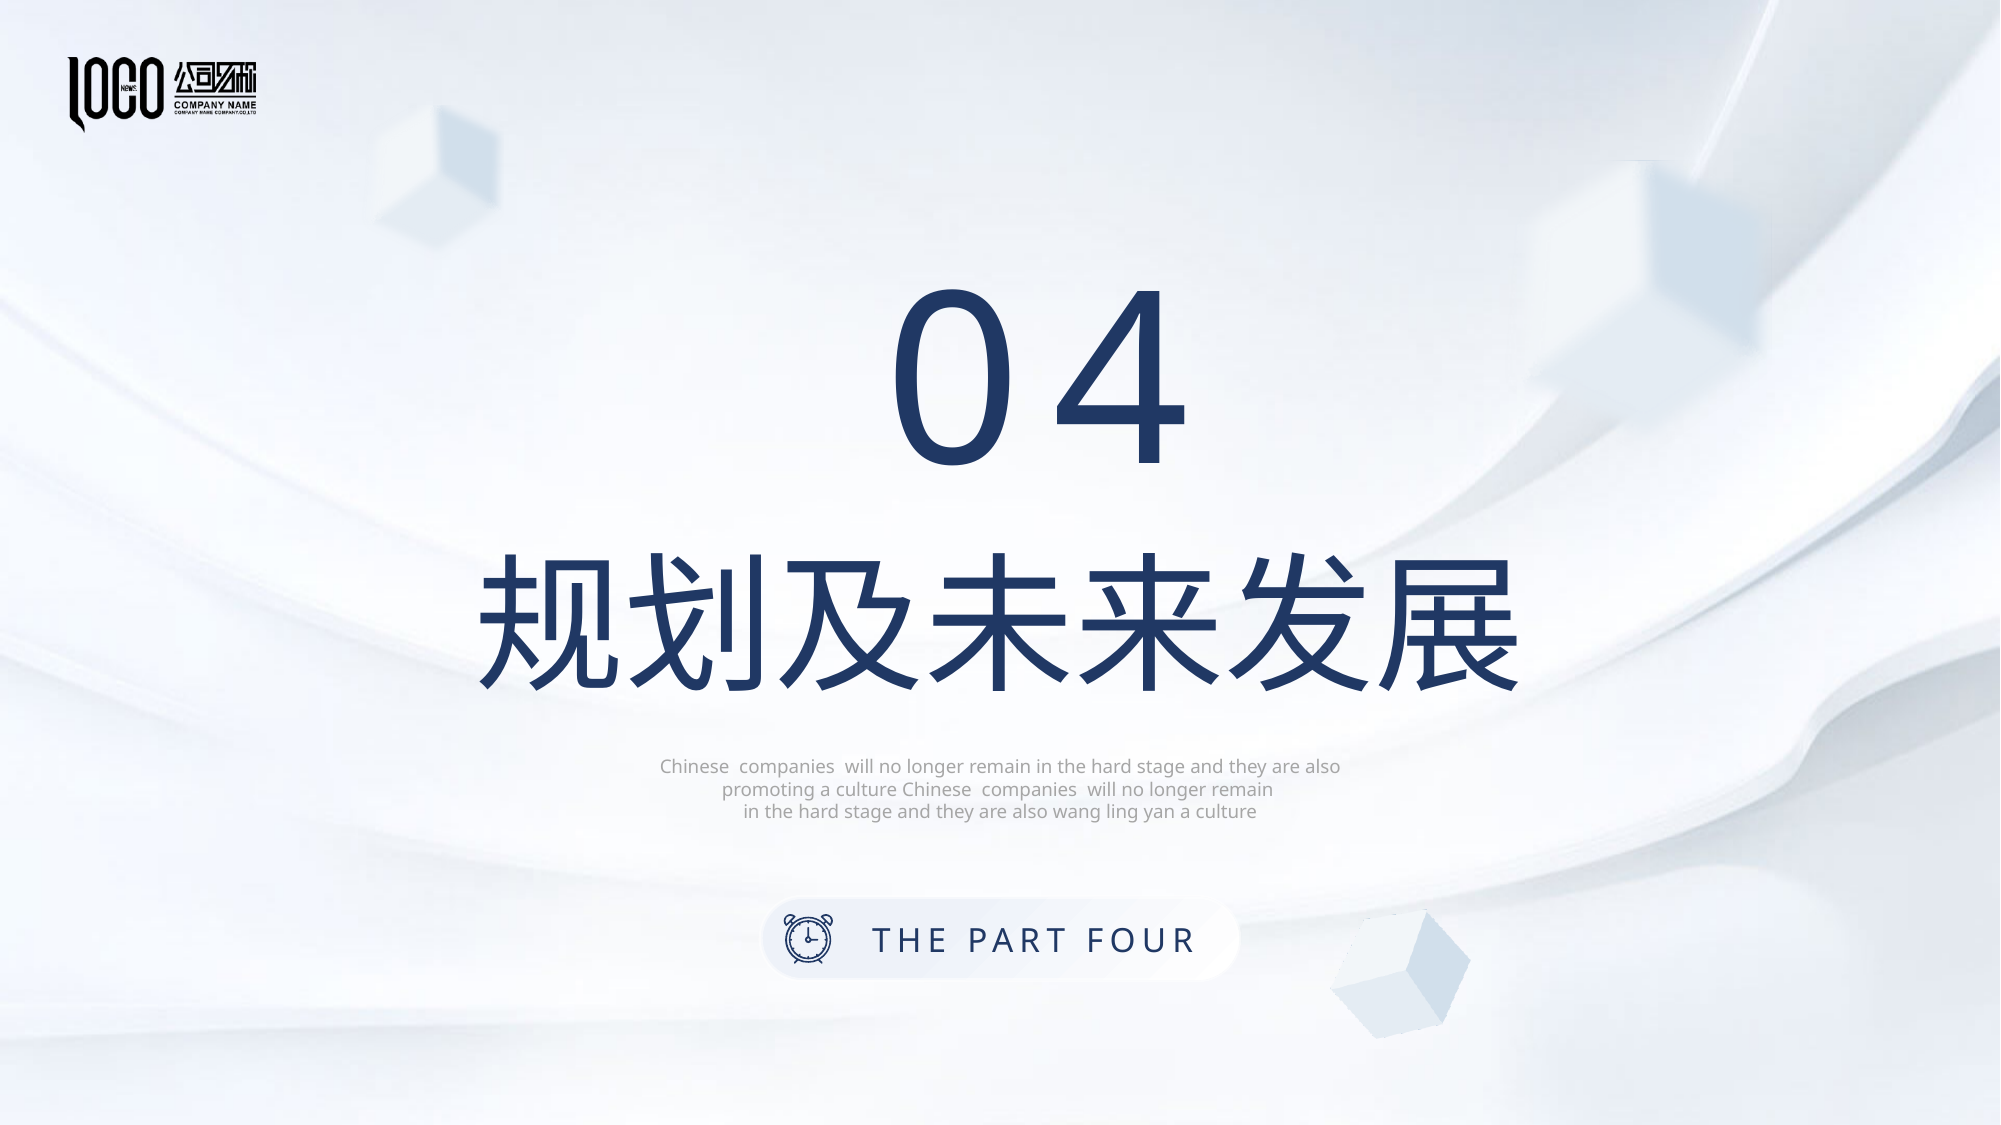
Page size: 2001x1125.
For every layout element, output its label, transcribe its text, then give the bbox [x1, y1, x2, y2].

text_box THE PART FOUR [864, 916, 1201, 964]
text_box 04 [763, 216, 1237, 519]
text_box 规划及未来发展 [320, 522, 1680, 717]
picture [0, 0, 2000, 1125]
text_box Chinese companies will no longer remain in the hard stage and they are also promoting a culture Chinese companies will no longer remain in the hard stage and they are also wang ling yan a culture [624, 747, 1375, 830]
text_box [783, 914, 833, 964]
text_box [760, 896, 1240, 981]
